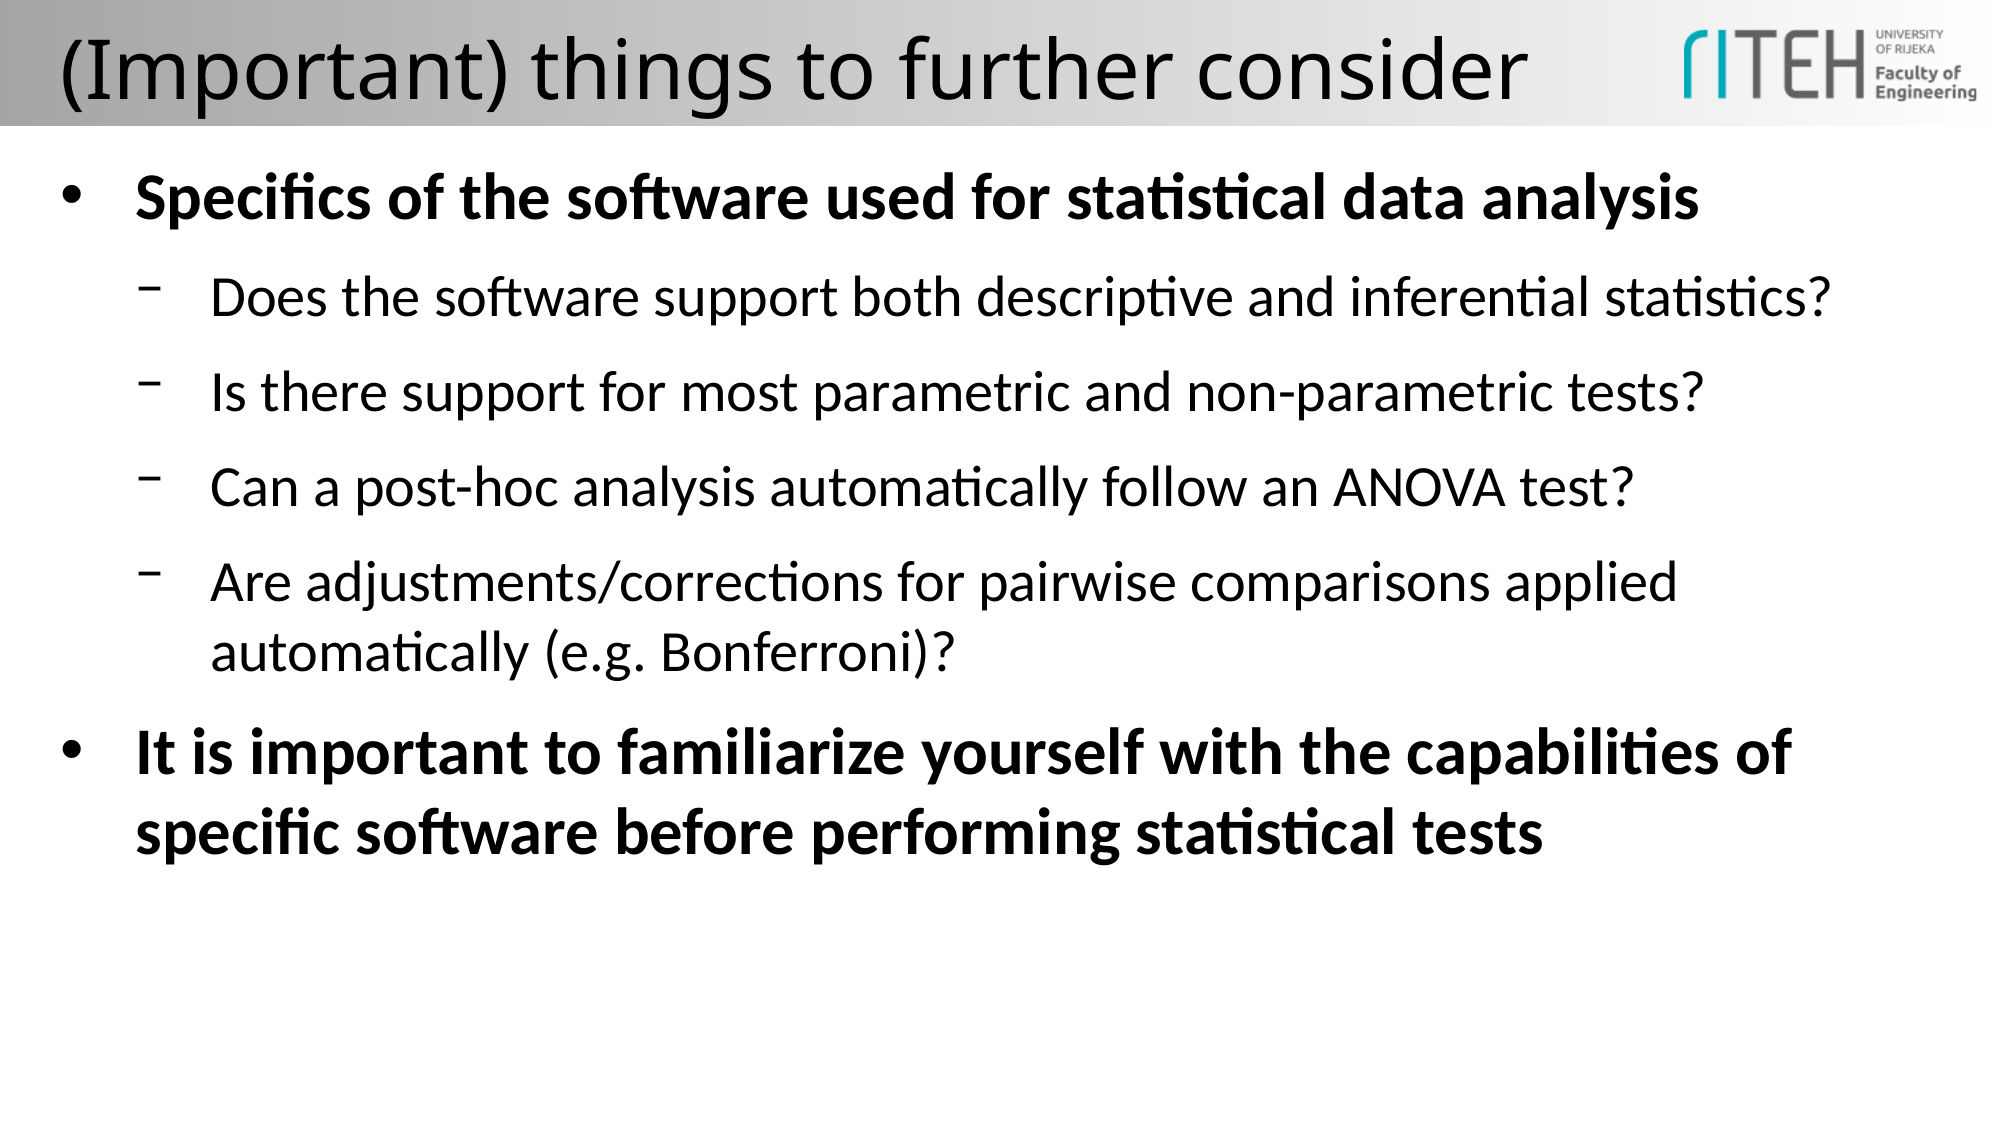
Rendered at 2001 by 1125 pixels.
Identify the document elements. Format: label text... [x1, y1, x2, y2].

picture [1683, 20, 1977, 107]
text_box [0, 0, 2000, 127]
title (Important) things to further consider [45, 20, 1601, 126]
text_box Specifics of the software used for statistical data analysis Does the software support both descriptive and inferential statistics? Is there support for most parametric and non-parametric tests? Can a post-hoc analysis automatically follow an ANOVA test? Are adjustments/corrections for pairwise comparisons applied automatically (e.g. Bonferroni)? It is important to familiarize yourself with the capabilities of specific software before performing statistical tests [45, 145, 1956, 971]
